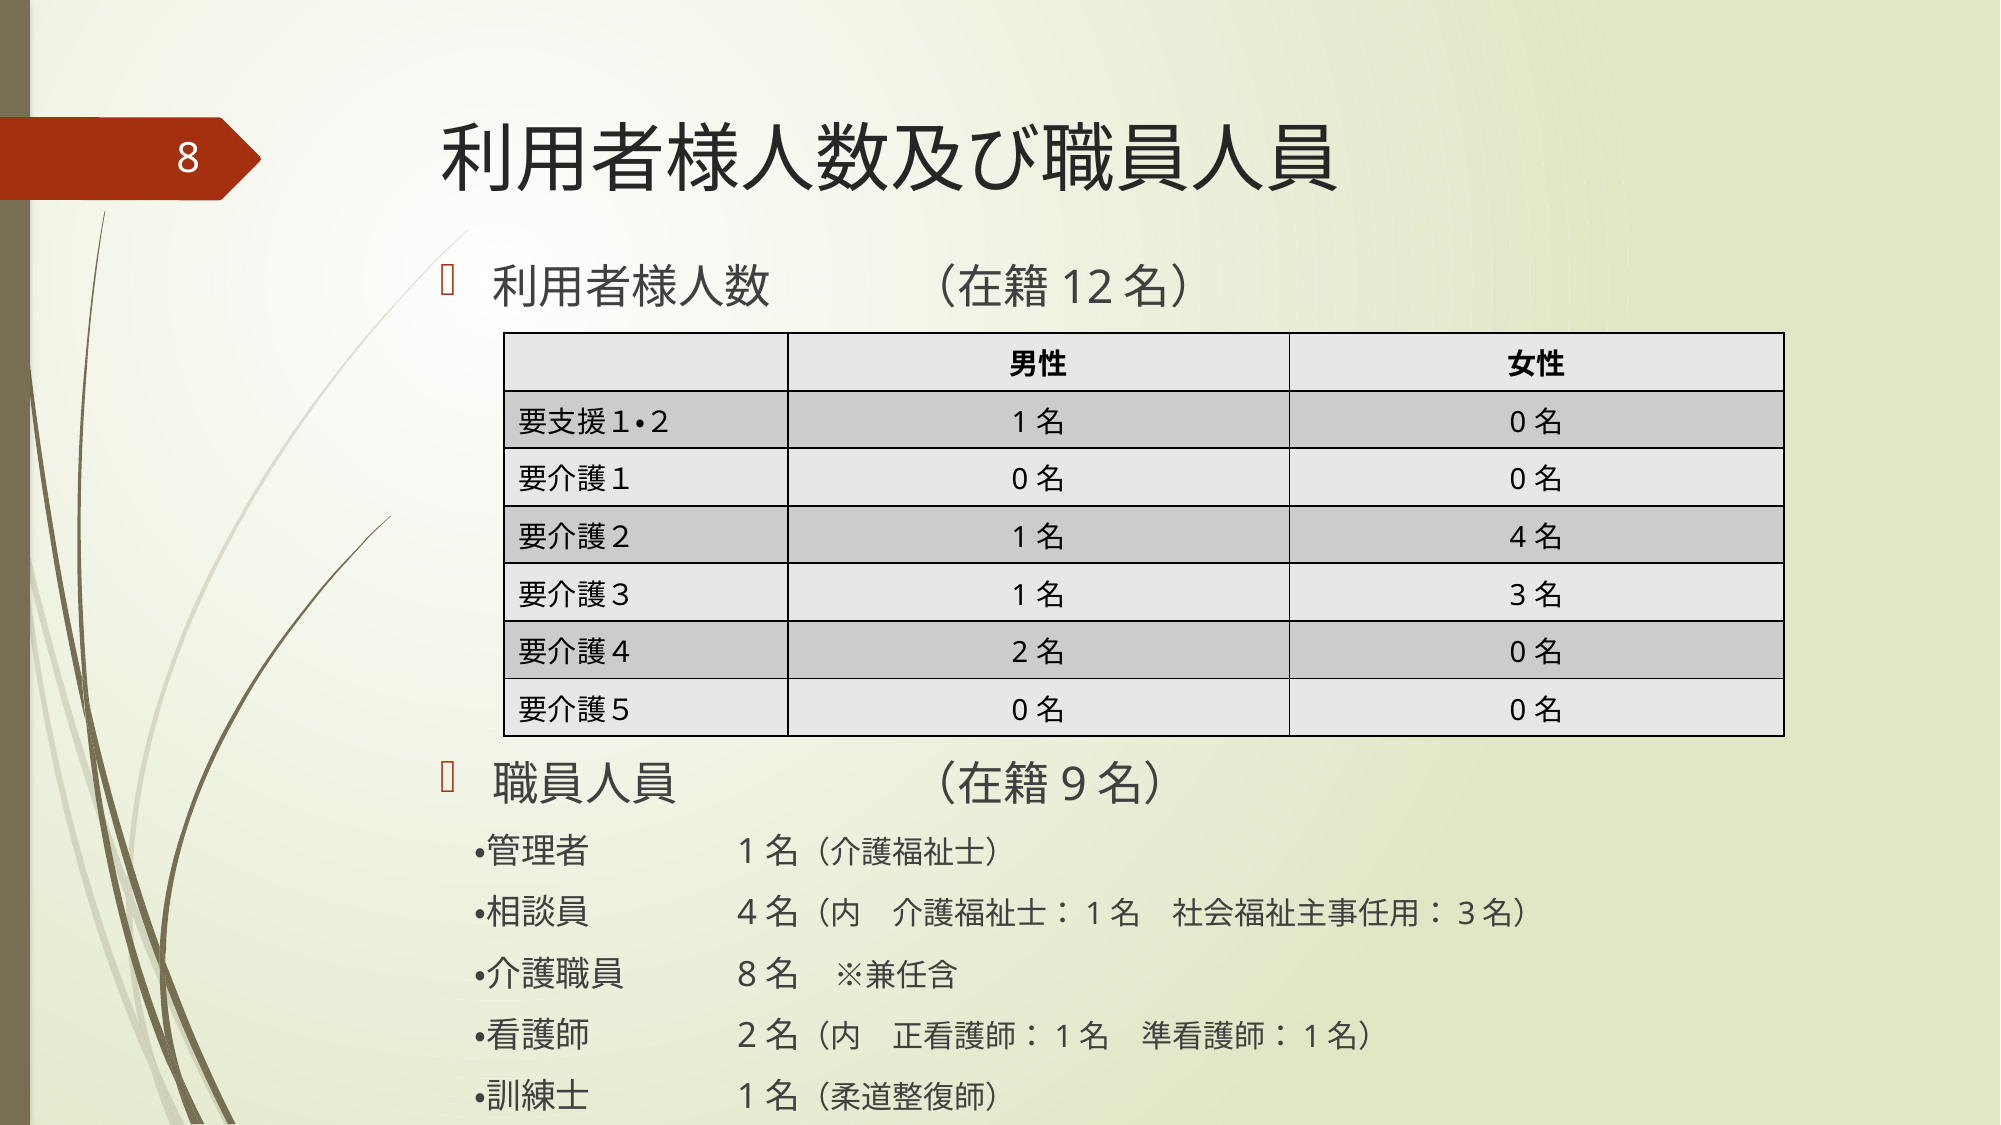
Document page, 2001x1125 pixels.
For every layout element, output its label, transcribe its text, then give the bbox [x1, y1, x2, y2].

table_cell 0名 [1290, 679, 1783, 735]
table_cell 要介護３ [505, 564, 787, 620]
table_cell 2名 [789, 622, 1289, 678]
table_cell 要介護４ [505, 622, 787, 678]
title 利用者様人数及び職員人員 [425, 102, 1888, 249]
table_cell 0名 [1290, 622, 1783, 678]
table_cell 要介護２ [505, 507, 787, 562]
table_header 女性 [1290, 334, 1783, 390]
table_cell 要介護５ [505, 679, 787, 735]
table_cell 1名 [789, 392, 1289, 447]
table_cell 0名 [789, 679, 1289, 735]
table_cell 0名 [1290, 392, 1783, 447]
list 利用者様人数 （在籍12名） 職員人員 （在籍9名） ・管理者 1名（介護福祉士） ・相談員 4名（内 介護福祉士：1名 社会福祉主事任用：3名） ・介護職員 8名 ※兼任含 ・看護師 2名（内 正看護師：1名 準看護師：1名） ・訓練士 1名（柔道整復師） [424, 249, 1888, 1125]
table_cell 3名 [1290, 564, 1783, 620]
table_cell 0名 [1290, 449, 1783, 505]
table_header [505, 334, 787, 390]
slide_number 8 [87, 129, 216, 190]
table_cell 1名 [789, 507, 1289, 562]
table_cell 0名 [789, 449, 1289, 505]
table_cell 1名 [789, 564, 1289, 620]
table_cell 要介護１ [505, 449, 787, 505]
table_header 男性 [789, 334, 1289, 390]
table_cell 4名 [1290, 507, 1783, 562]
table_cell 要支援１・２ [505, 392, 787, 447]
